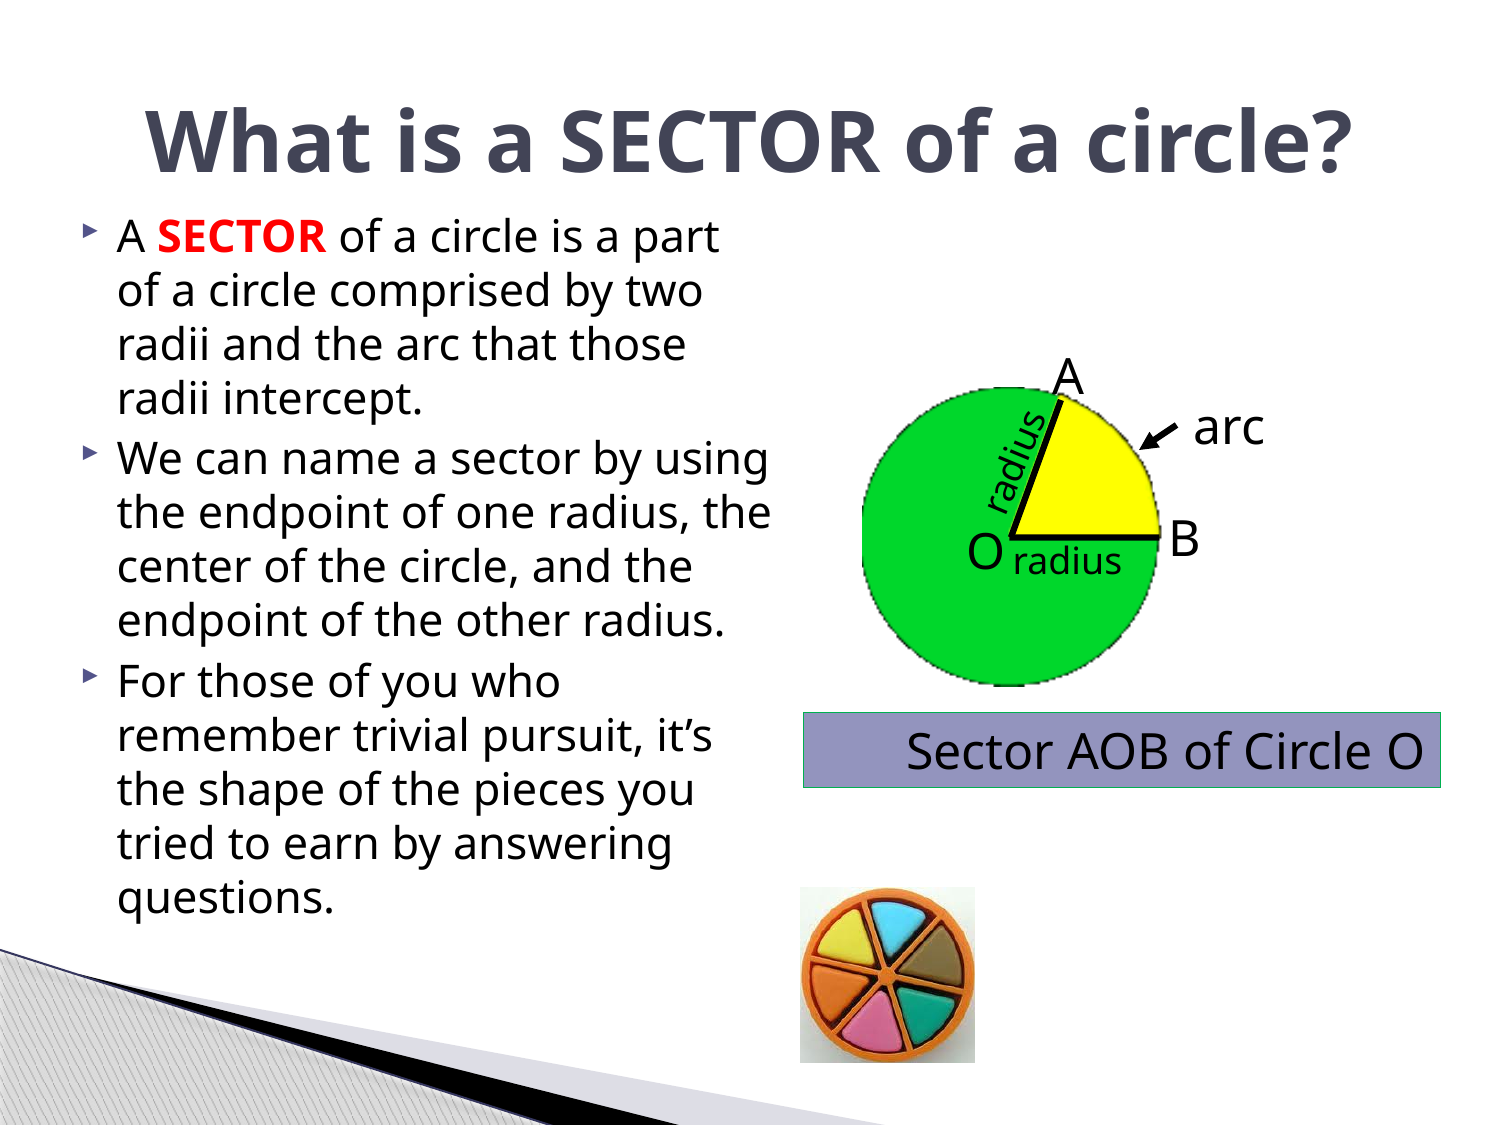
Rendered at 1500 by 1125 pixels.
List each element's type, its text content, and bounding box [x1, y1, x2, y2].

title What is a SECTOR of a circle? [75, 45, 1425, 233]
text_box Sector AOB of Circle O [803, 712, 1441, 788]
list A SECTOR of a circle is a part of a circle comprised by two radii and the arc that those radii intercept. We can name a sector by using the endpoint of one radius, the center of the circle, and the endpoint of the other radius. For those of you who remember trivial pursuit, it’s the shape of the pieces you tried to earn by answering questions. [50, 200, 788, 986]
picture [862, 387, 1165, 688]
picture [799, 887, 976, 1063]
text_box B [1170, 499, 1216, 575]
text_box A [1037, 337, 1111, 387]
text_box arc [1178, 387, 1280, 463]
